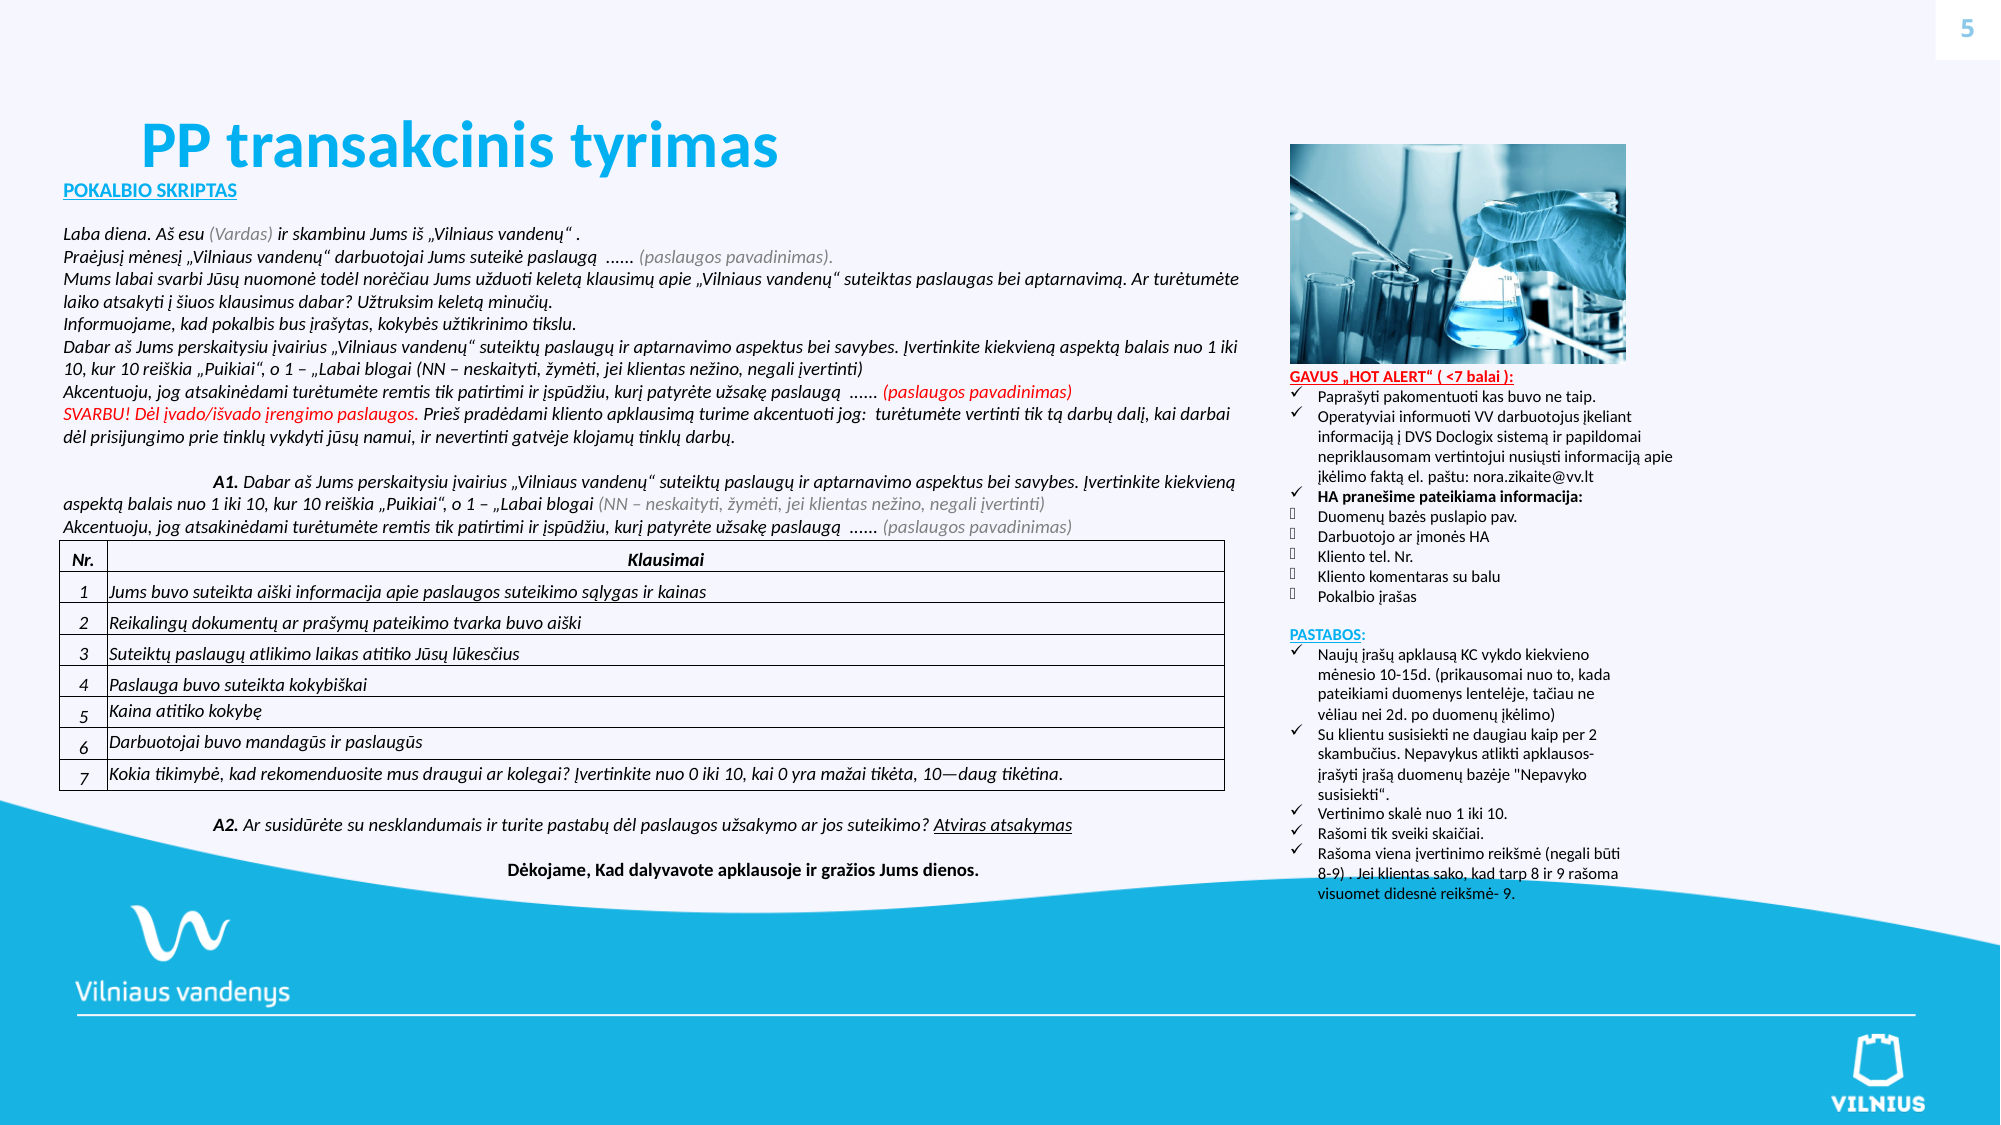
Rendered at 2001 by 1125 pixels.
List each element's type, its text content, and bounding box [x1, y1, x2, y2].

table_cell Kaina atitiko kokybę [108, 697, 1224, 727]
table_cell Paslauga buvo suteikta kokybiškai [108, 666, 1224, 696]
table_cell 1 [60, 572, 107, 602]
table_cell Jums buvo suteikta aiški informacija apie paslaugos suteikimo sąlygas ir kainas [108, 572, 1224, 602]
table_cell 2 [60, 603, 107, 634]
slide_number 5 [1935, 0, 2000, 60]
table_cell Kokia tikimybė, kad rekomenduosite mus draugui ar kolegai? Įvertinkite nuo 0 iki 10, kai 0 yra mažai tikėta, 10—daug tikėtina. [108, 760, 1224, 790]
table_cell 6 [60, 728, 107, 759]
picture [0, 795, 2000, 1125]
text_box PP transakcinis tyrimas [126, 93, 1050, 169]
text_box GAVUS „HOT ALERT“ ( <7 balai ): Paprašyti pakomentuoti kas buvo ne taip. Operatyviai informuoti VV darbuotojus įkeliant informaciją į DVS Doclogix sistemą ir papildomai nepriklausomam vertintojui nusiųsti informaciją apie įkėlimo faktą el. paštu: nora.zikaite@vv.lt HA pranešime pateikiama informacija: Duomenų bazės puslapio pav. Darbuotojo ar įmonės HA Kliento tel. Nr. Kliento komentaras su balu Pokalbio įrašas [1274, 358, 1699, 613]
table_cell 3 [60, 635, 107, 665]
table_cell Reikalingų dokumentų ar prašymų pateikimo tvarka buvo aiški [108, 603, 1224, 634]
table_cell 5 [60, 697, 107, 727]
table_header Klausimai [108, 541, 1224, 571]
text_box A2. Ar susidūrėte su nesklandumais ir turite pastabų dėl paslaugos užsakymo ar jos suteikimo? Atviras atsakymas Dėkojame, Kad dalyvavote apklausoje ir gražios Jums dienos. [48, 805, 1307, 888]
text_box POKALBIO SKRIPTAS Laba diena. Aš esu (Vardas) ir skambinu Jums iš „Vilniaus vandenų“ . Praėjusį mėnesį „Vilniaus vandenų“ darbuotojai Jums suteikė paslaugą ...... (paslaugos pavadinimas). Mums labai svarbi Jūsų nuomonė todėl norėčiau Jums užduoti keletą klausimų apie „Vilniaus vandenų“ suteiktas paslaugas bei aptarnavimą. Ar turėtumėte laiko atsakyti į šiuos klausimus dabar? Užtruksim keletą minučių. Informuojame, kad pokalbis bus įrašytas, kokybės užtikrinimo tikslu. Dabar aš Jums perskaitysiu įvairius „Vilniaus vandenų“ suteiktų paslaugų ir aptarnavimo aspektus bei savybes. Įvertinkite kiekvieną aspektą balais nuo 1 iki 10, kur 10 reiškia „Puikiai“, o 1 – „Labai blogai (NN – neskaityti, žymėti, jei klientas nežino, negali įvertinti) Akcentuoju, jog atsakinėdami turėtumėte remtis tik patirtimi ir įspūdžiu, kurį patyrėte užsakę paslaugą ...... (paslaugos pavadinimas) SVARBU! Dėl įvado/išvado įrengimo paslaugos. Prieš pradėdami kliento apklausimą turime akcentuoti jog: turėtumėte vertinti tik tą darbų dalį, kai darbai dėl prisijungimo prie tinklų vykdyti jūsų namui, ir nevertinti gatvėje klojamų tinklų darbų. A1. Dabar aš Jums perskaitysiu įvairius „Vilniaus vandenų“ suteiktų paslaugų ir aptarnavimo aspektus bei savybes. Įvertinkite kiekvieną aspektą balais nuo 1 iki 10, kur 10 reiškia „Puikiai“, o 1 – „Labai blogai (NN – neskaityti, žymėti, jei klientas nežino, negali įvertinti) Akcentuoju, jog atsakinėdami turėtumėte remtis tik patirtimi ir įspūdžiu, kurį patyrėte užsakę paslaugą ...... (paslaugos pavadinimas) [48, 169, 1265, 567]
text_box PASTABOS: Naujų įrašų apklausą KC vykdo kiekvieno mėnesio 10-15d. (prikausomai nuo to, kada pateikiami duomenys lentelėje, tačiau ne vėliau nei 2d. po duomenų įkėlimo) Su klientu susisiekti ne daugiau kaip per 2 skambučius. Nepavykus atlikti apklausos- įrašyti įrašą duomenų bazėje "Nepavyko susisiekti“. Vertinimo skalė nuo 1 iki 10. Rašomi tik sveiki skaičiai. Rašoma viena įvertinimo reikšmė (negali būti 8-9) . Jei klientas sako, kad tarp 8 ir 9 rašoma visuomet didesnė reikšmė- 9. [1275, 616, 1641, 911]
table_cell 4 [60, 666, 107, 696]
table_cell 7 [60, 760, 107, 790]
table_cell Suteiktų paslaugų atlikimo laikas atitiko Jūsų lūkesčius [108, 635, 1224, 665]
table_header Nr. [60, 541, 107, 571]
table_cell Darbuotojai buvo mandagūs ir paslaugūs [108, 728, 1224, 759]
picture [1290, 144, 1626, 364]
